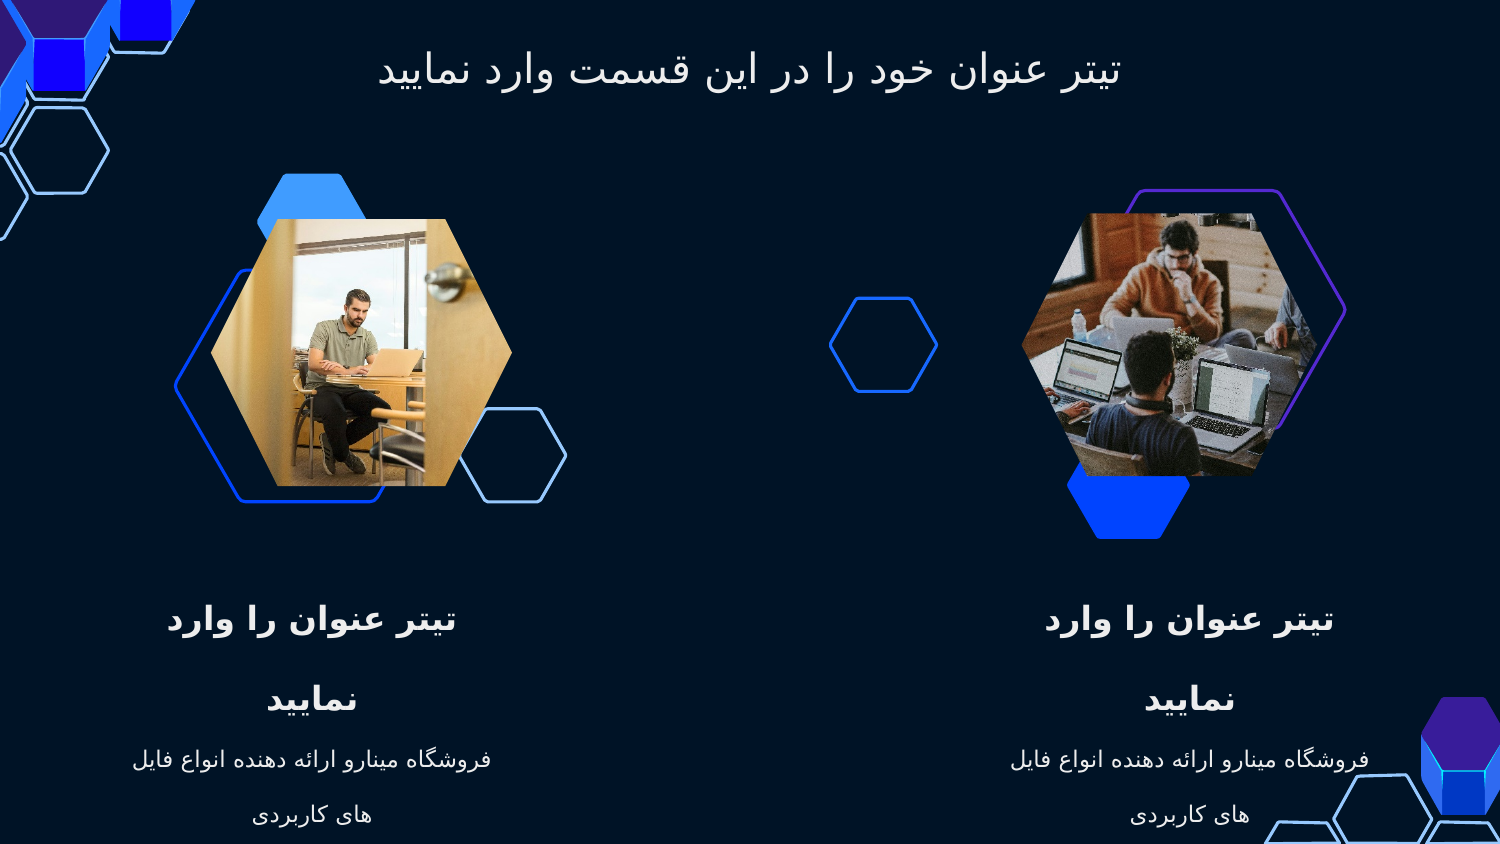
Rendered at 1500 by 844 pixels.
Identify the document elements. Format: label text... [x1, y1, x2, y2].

picture [210, 218, 513, 487]
picture [1021, 213, 1318, 477]
text_box تیتر عنوان را وارد نمایید فروشگاه مینارو ارائه دهنده انواع فایل های کاربردی [984, 550, 1396, 835]
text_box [175, 173, 441, 503]
text_box [830, 298, 937, 392]
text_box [1066, 190, 1346, 539]
text_box تیتر عنوان را وارد نمایید فروشگاه مینارو ارائه دهنده انواع فایل های کاربردی [106, 550, 518, 835]
text_box تیتر عنوان خود را در این قسمت وارد نمایید [0, 9, 1500, 100]
text_box [477, 408, 566, 502]
